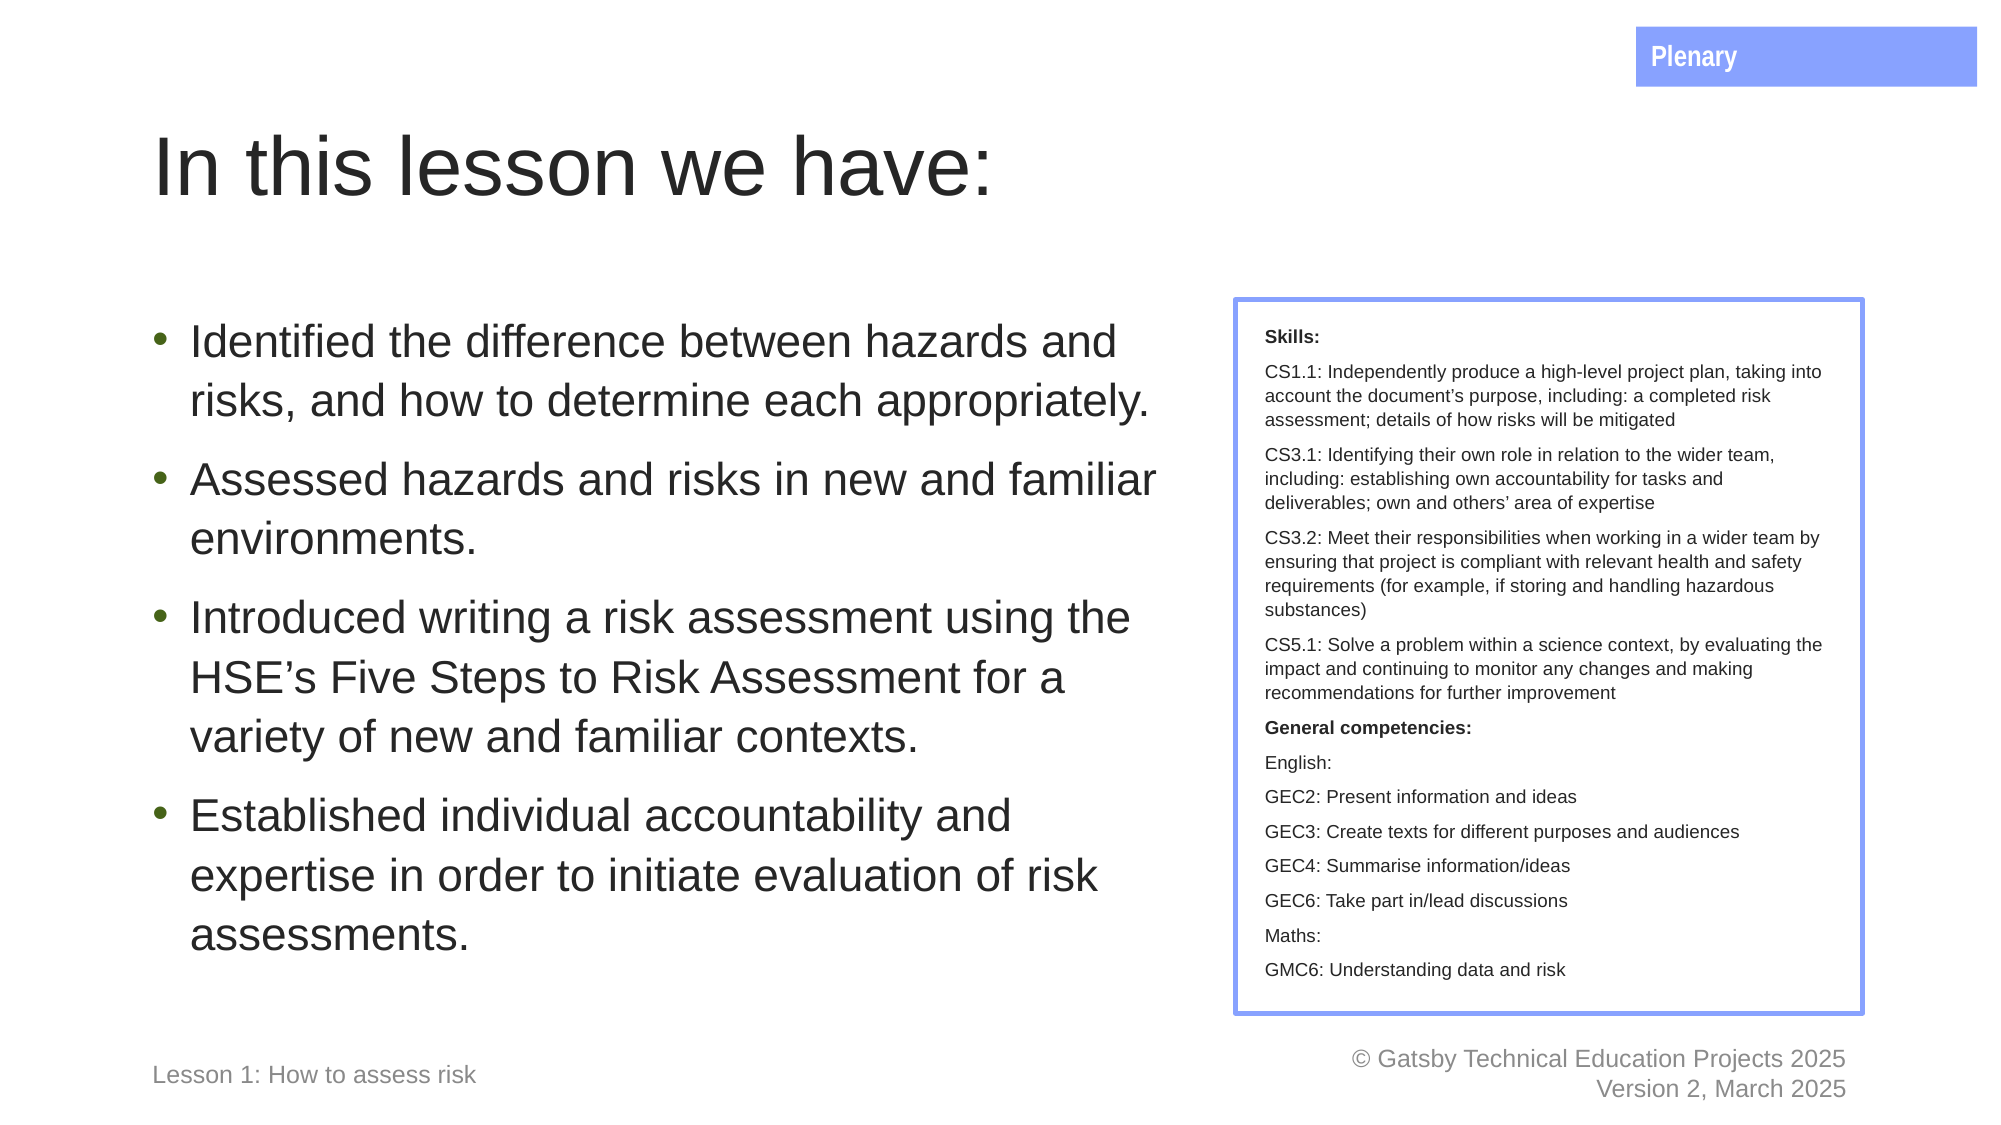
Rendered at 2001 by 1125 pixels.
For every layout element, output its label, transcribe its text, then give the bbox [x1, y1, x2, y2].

list Lesson 1: How to assess risk [137, 1042, 829, 1103]
title In this lesson we have: [137, 59, 1863, 278]
list Identified the difference between hazards and risks, and how to determine each appropriately. Assessed hazards and risks in new and familiar environments. Introduced writing a risk assessment using the HSE’s Five Steps to Risk Assessment for a variety of new and familiar contexts. Established individual accountability and expertise in order to initiate evaluation of risk assessments. [137, 299, 1188, 1014]
list Plenary [1636, 26, 1978, 87]
list Skills: CS1.1: Independently produce a high-level project plan, taking into account the document’s purpose, including: a completed risk assessment; details of how risks will be mitigated CS3.1: Identifying their own role in relation to the wider team, including: establishing own accountability for tasks and deliverables; own and others’ area of expertise CS3.2: Meet their responsibilities when working in a wider team by ensuring that project is compliant with relevant health and safety requirements (for example, if storing and handling hazardous substances) CS5.1: Solve a problem within a science context, by evaluating the impact and continuing to monitor any changes and making recommendations for further improvement General competencies: English: GEC2: Present information and ideas GEC3: Create texts for different purposes and audiences GEC4: Summarise information/ideas GEC6: Take part in/lead discussions Maths: GMC6: Understanding data and risk [1233, 297, 1865, 1016]
